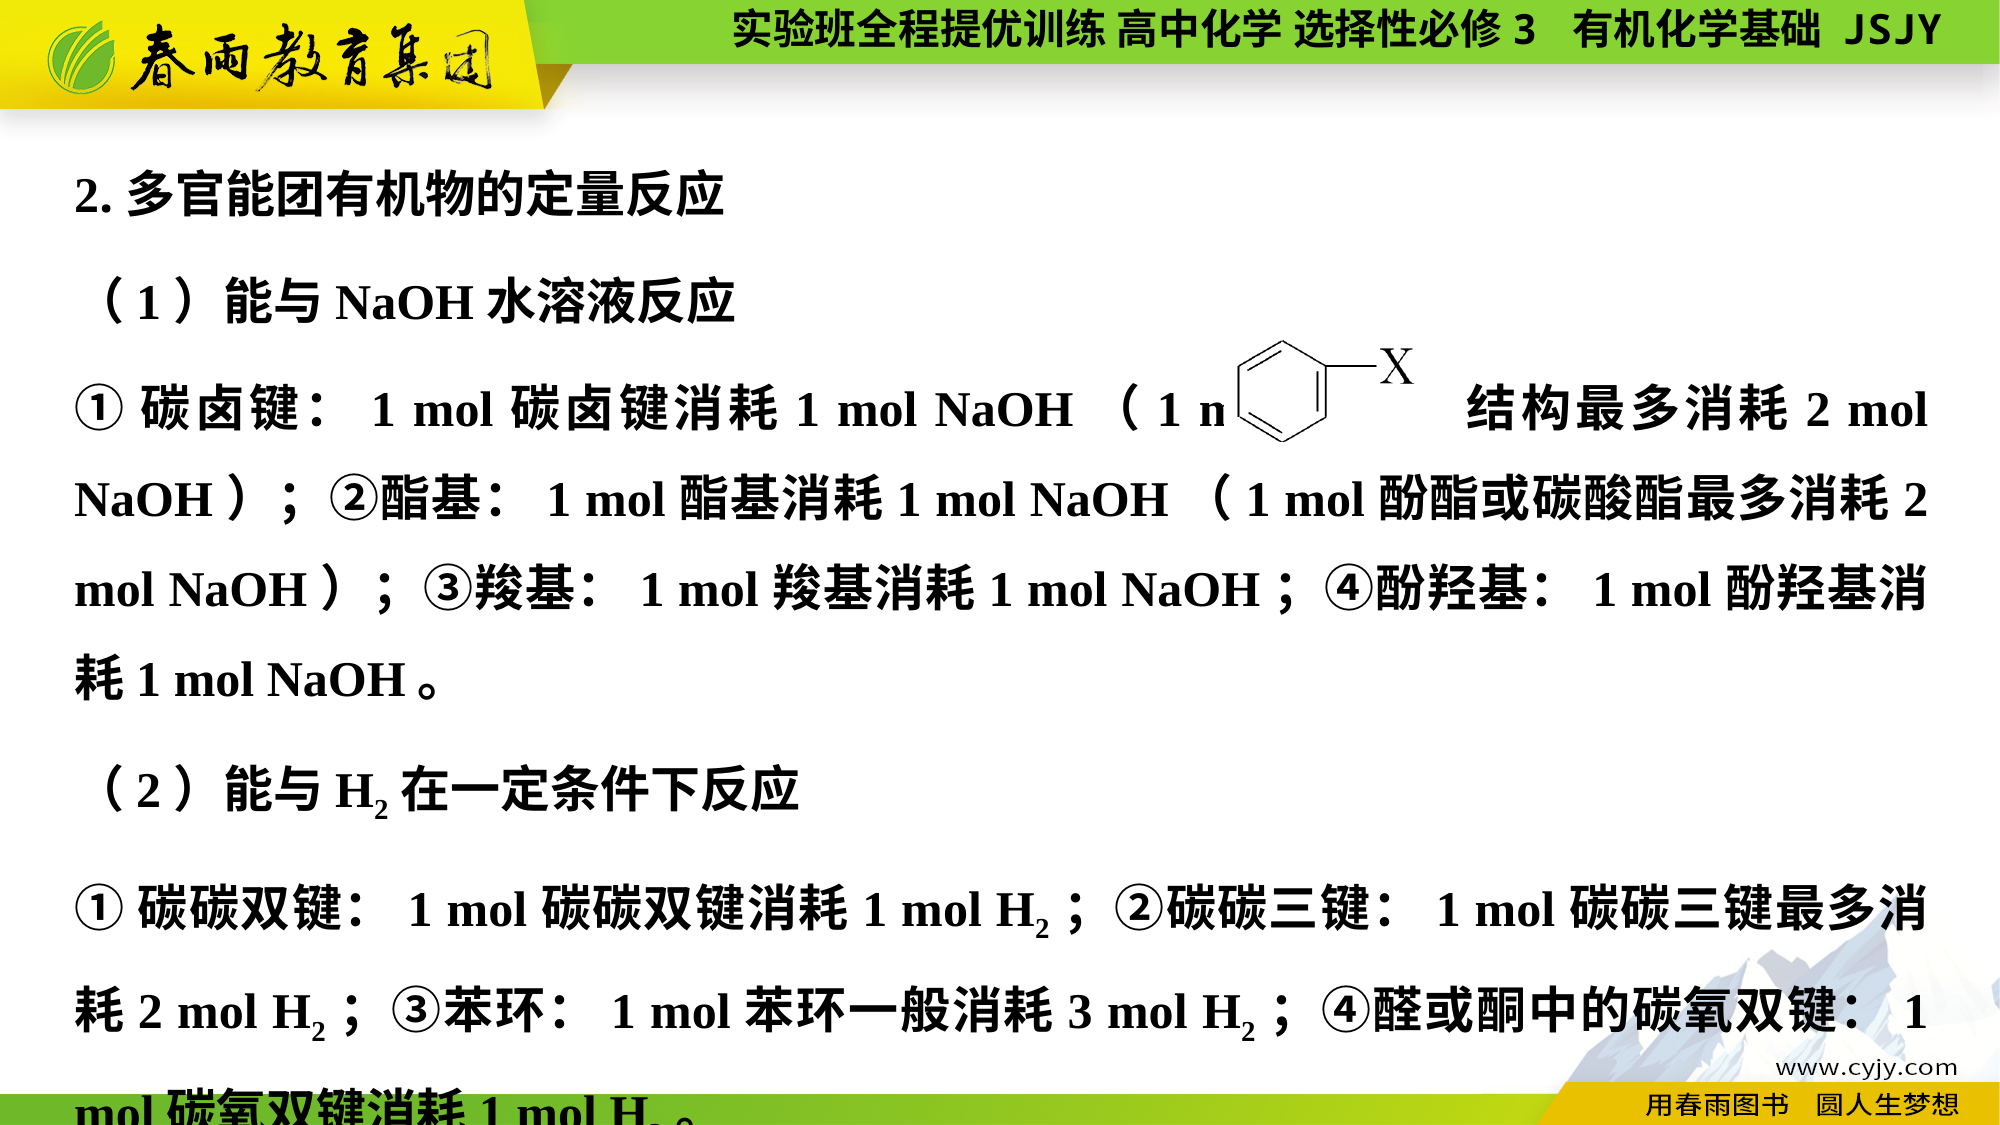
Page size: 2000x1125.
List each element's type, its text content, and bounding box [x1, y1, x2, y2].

list 2.多官能团有机物的定量反应 （1）能与NaOH水溶液反应 ①碳卤键：1 mol碳卤键消耗1 mol NaOH（1 mol 结构最多消耗2 mol NaOH）；②酯基：1 mol酯基消耗1 mol NaOH（1 mol酚酯或碳酸酯最多消耗2 mol NaOH）；③羧基：1 mol羧基消耗1 mol NaOH；④酚羟基：1 mol酚羟基消耗1 mol NaOH。 （2）能与H2在一定条件下反应 ①碳碳双键：1 mol碳碳双键消耗1 mol H2；②碳碳三键：1 mol碳碳三键最多消耗2 mol H2；③苯环：1 mol苯环一般消耗3 mol H2；④醛或酮中的碳氧双键：1 mol碳氧双键消耗1 mol H2。 [59, 125, 1944, 1117]
picture [0, 0, 2000, 1125]
